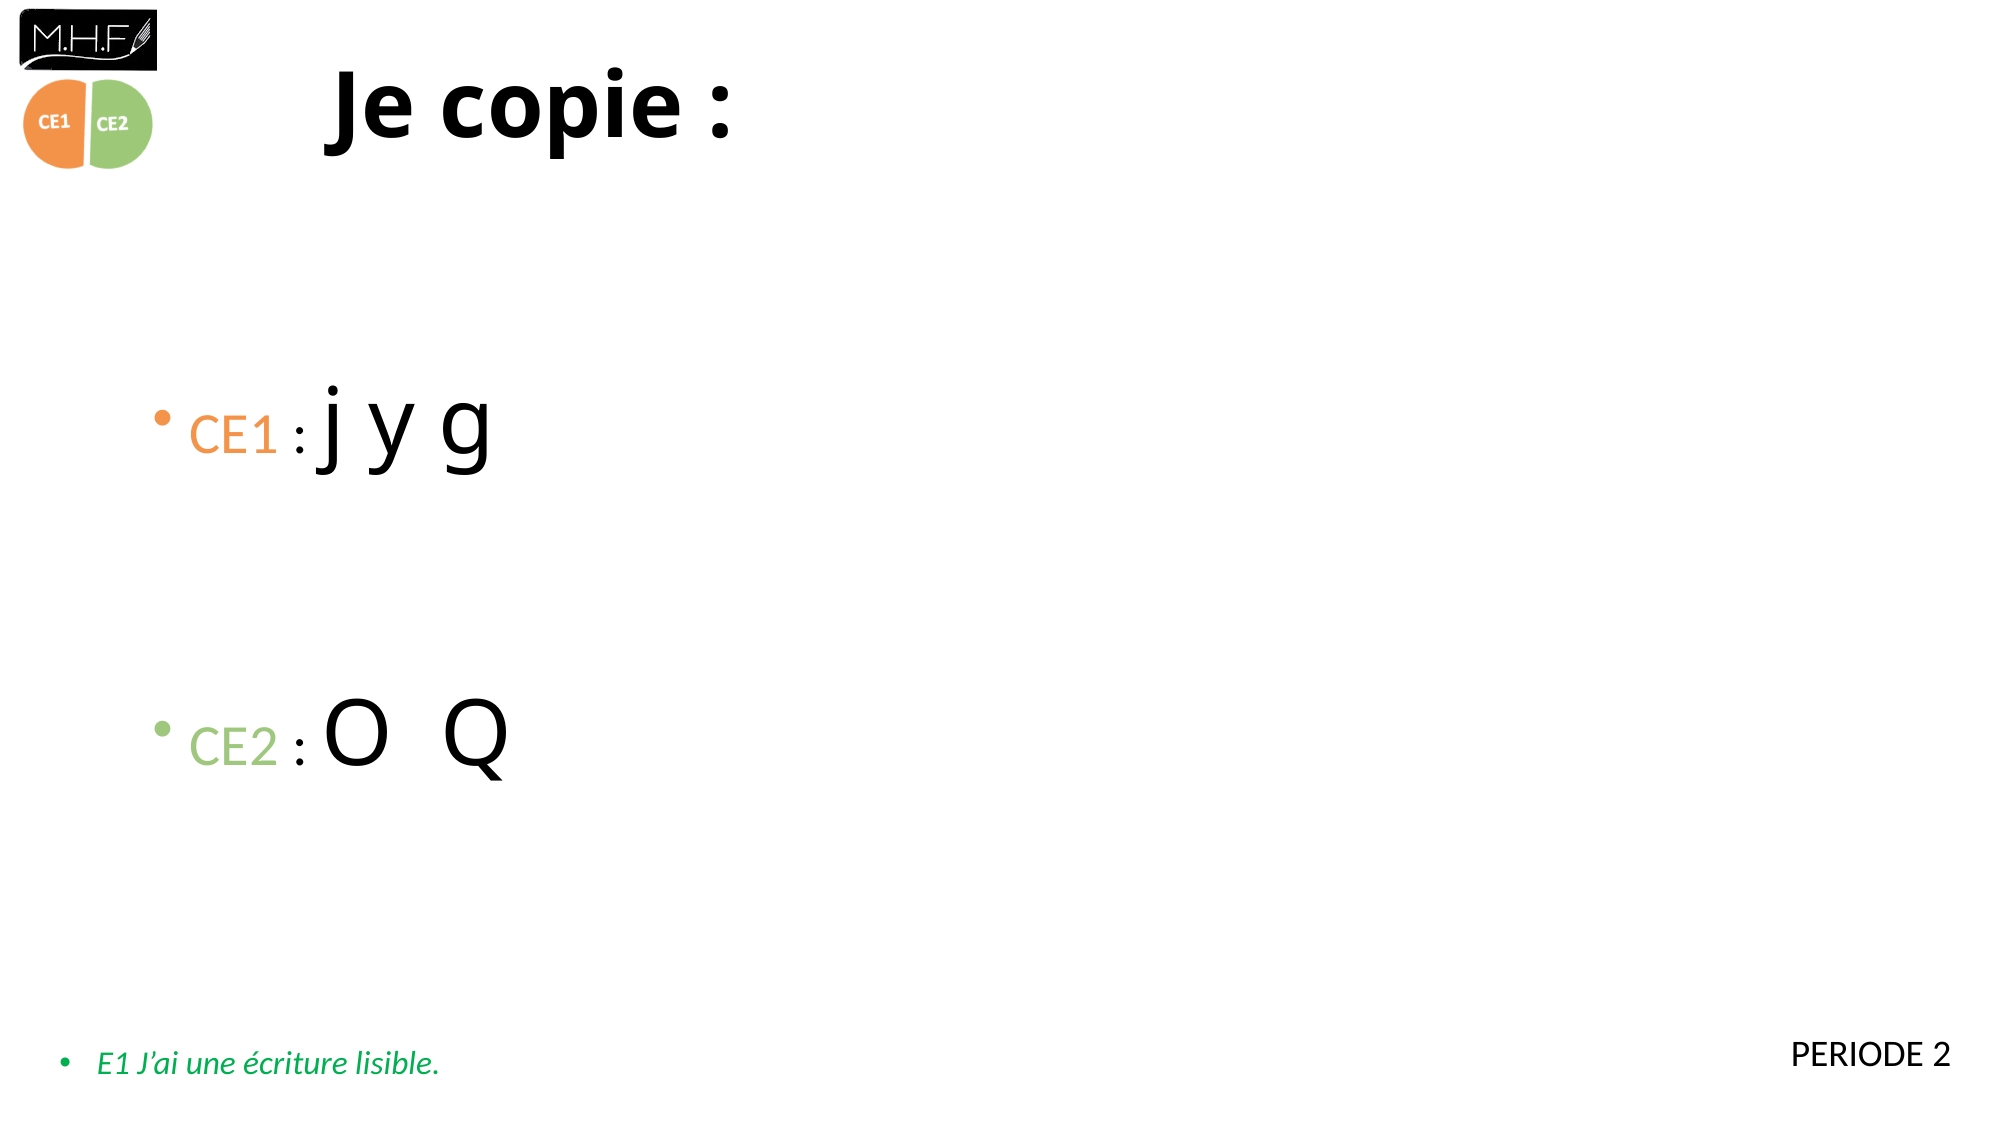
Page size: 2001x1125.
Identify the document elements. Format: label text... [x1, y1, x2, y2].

picture [1, 7, 177, 207]
list CE1 : j y g CE2 : O Q [137, 299, 1863, 1014]
title Je copie : [316, 0, 1863, 218]
text_box E1 J’ai une écriture lisible. [44, 1038, 1346, 1092]
text_box PERIODE 2 [1362, 1021, 1967, 1082]
